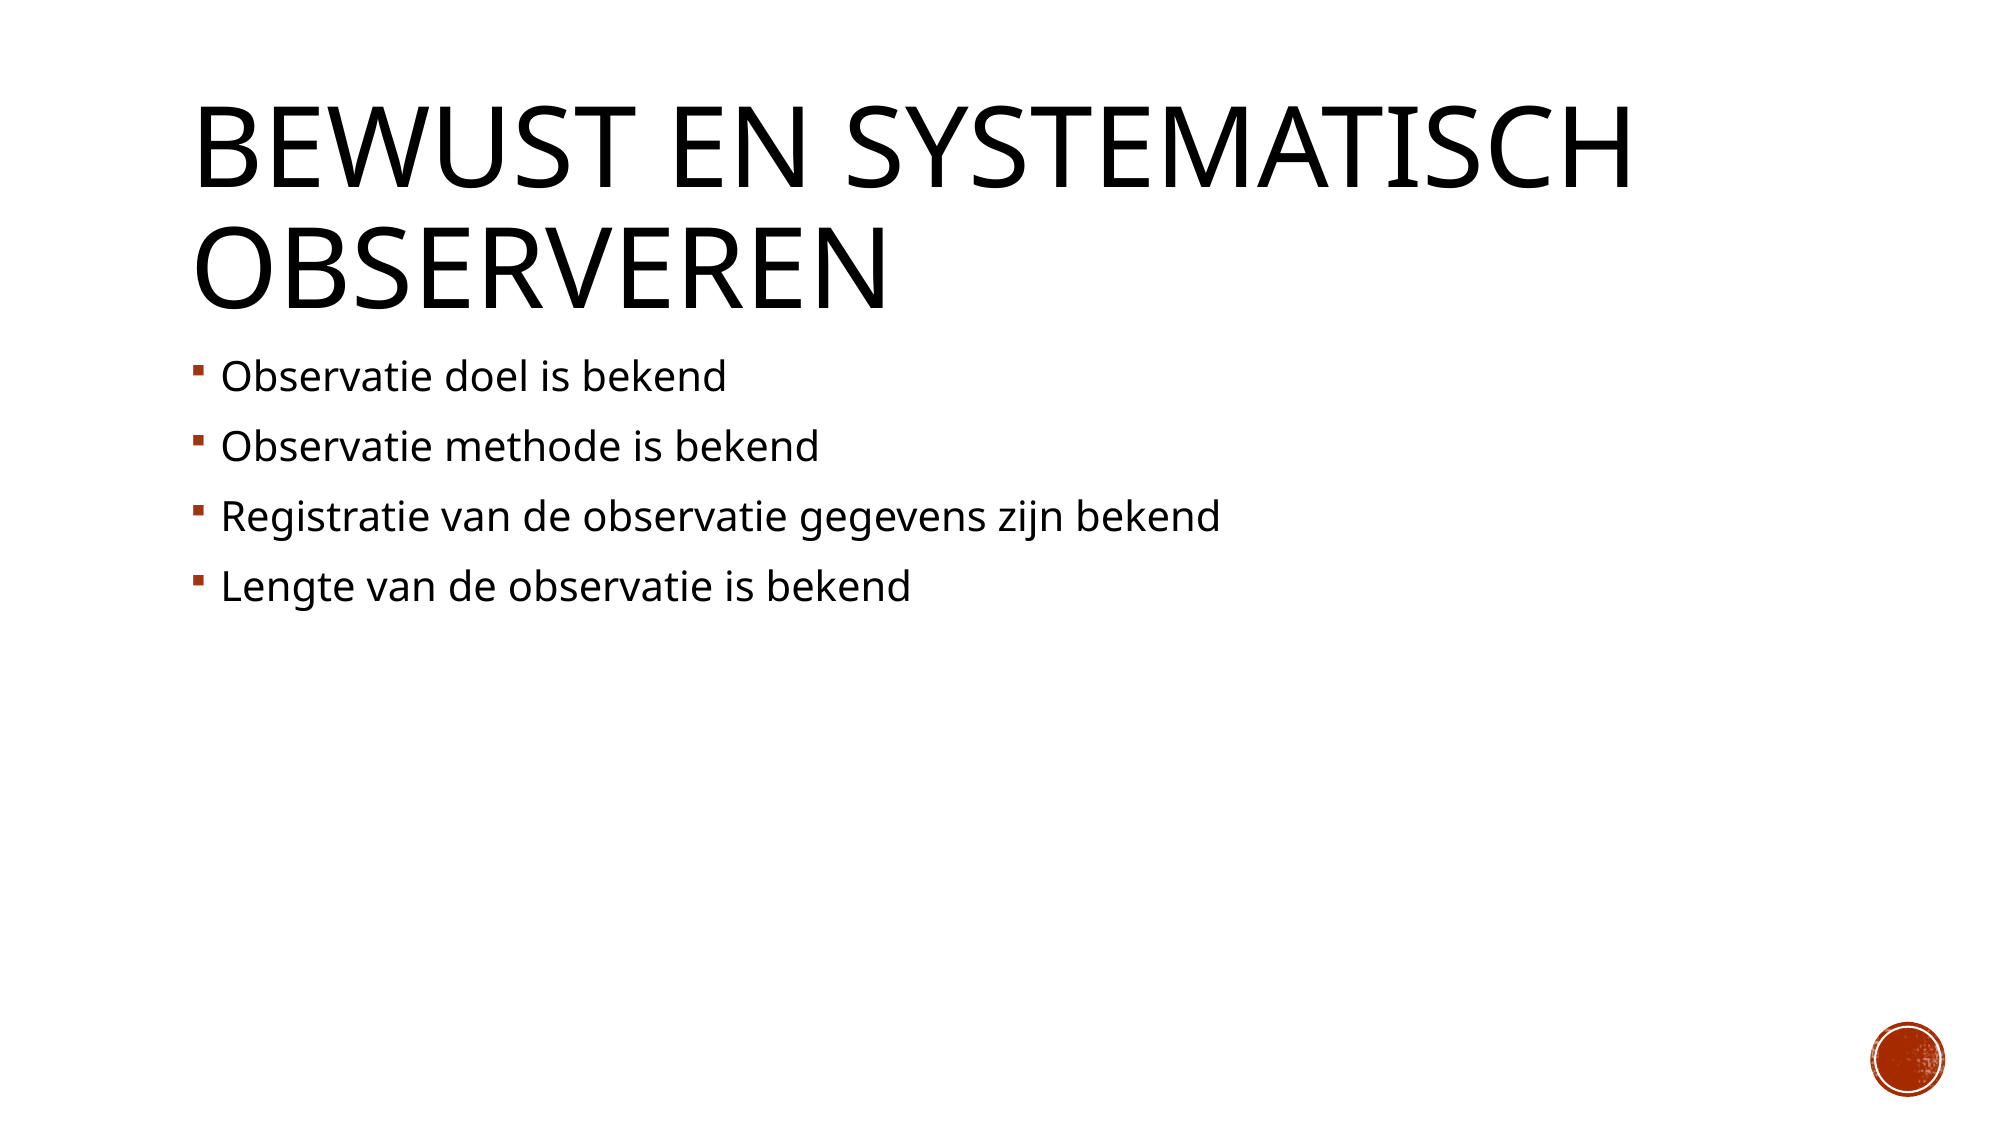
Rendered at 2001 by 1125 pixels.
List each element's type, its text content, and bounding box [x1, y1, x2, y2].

list Observatie doel is bekend Observatie methode is bekend Registratie van de observatie gegevens zijn bekend Lengte van de observatie is bekend [175, 348, 1826, 1013]
title Bewust en systematisch observeren [175, 79, 1826, 344]
